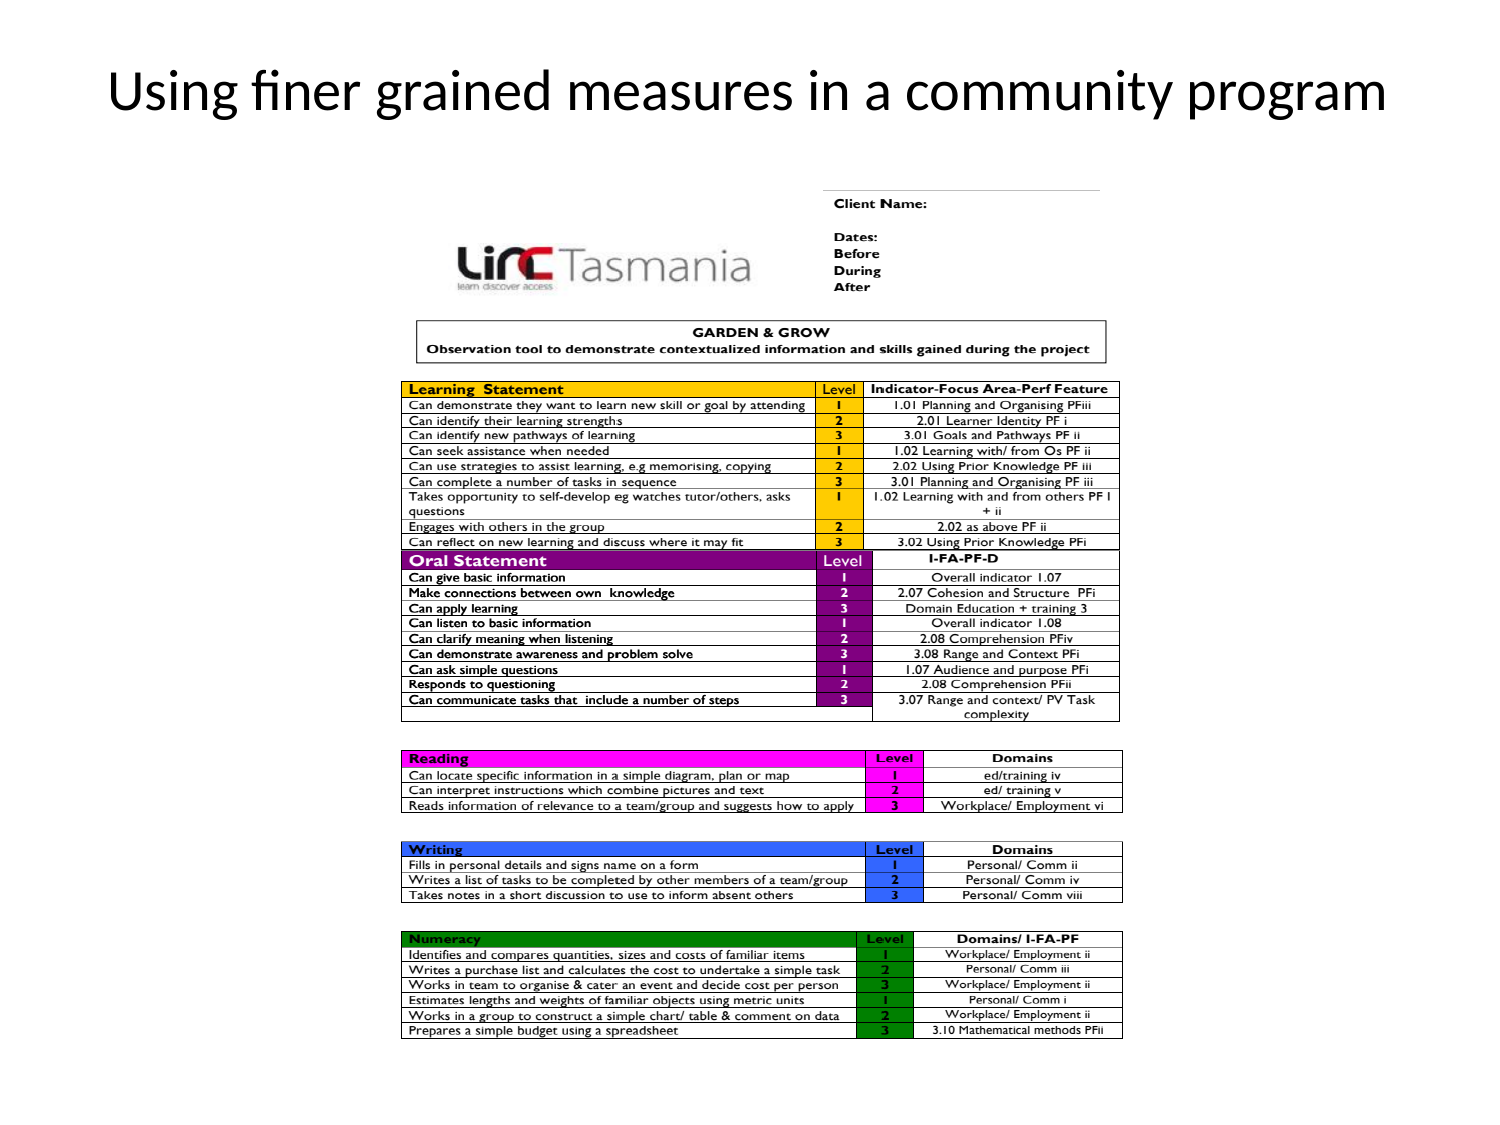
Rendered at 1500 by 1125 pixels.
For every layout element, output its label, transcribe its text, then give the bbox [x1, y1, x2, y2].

picture [351, 160, 1148, 1125]
text_box Using finer grained measures in a community program [92, 44, 1404, 129]
